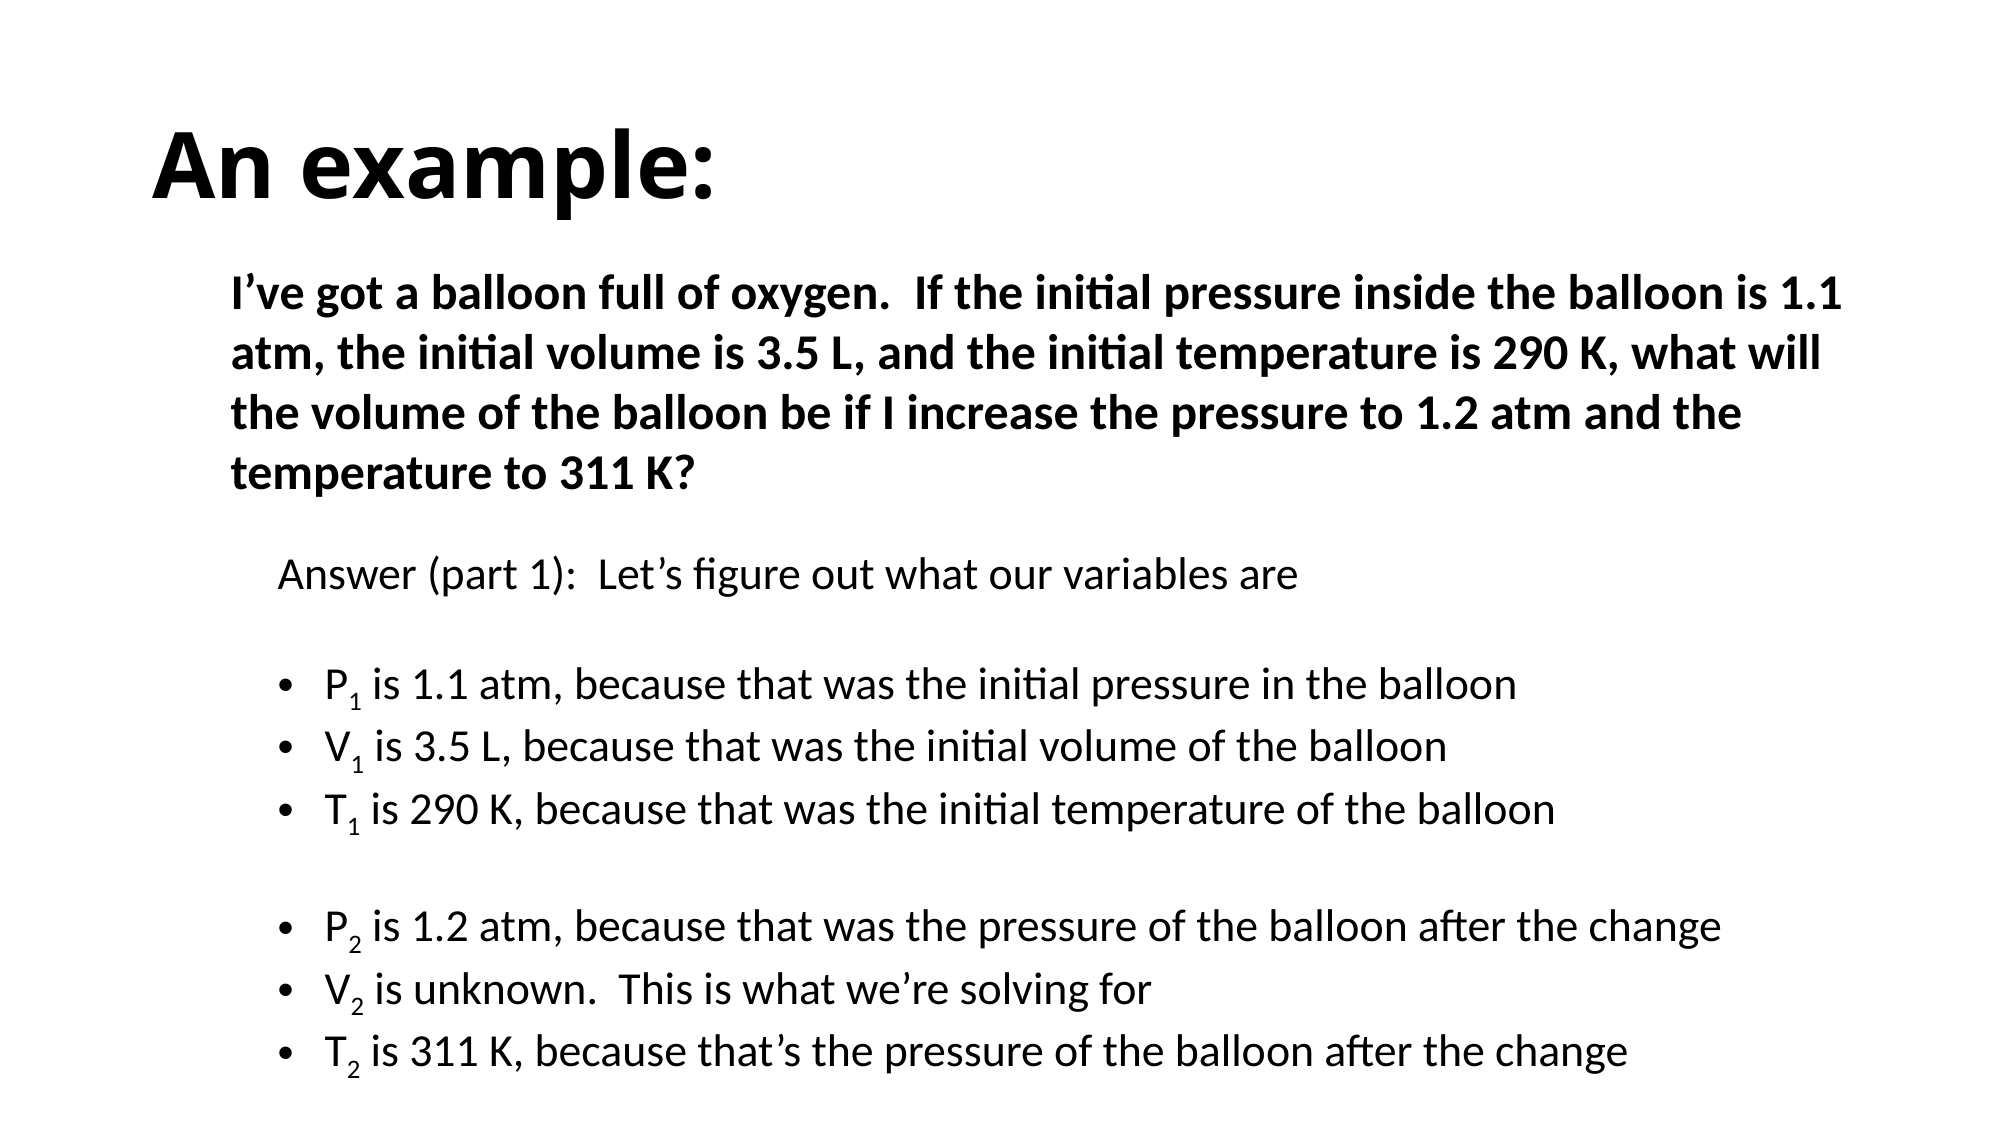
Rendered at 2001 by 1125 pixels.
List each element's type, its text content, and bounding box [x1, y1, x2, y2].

text_box I’ve got a balloon full of oxygen. If the initial pressure inside the balloon is 1.1 atm, the initial volume is 3.5 L, and the initial temperature is 290 K, what will the volume of the balloon be if I increase the pressure to 1.2 atm and the temperature to 311 K? [215, 251, 1892, 507]
text_box Answer (part 1): Let’s figure out what our variables are P1 is 1.1 atm, because that was the initial pressure in the balloon V1 is 3.5 L, because that was the initial volume of the balloon T1 is 290 K, because that was the initial temperature of the balloon P2 is 1.2 atm, because that was the pressure of the balloon after the change V2 is unknown. This is what we’re solving for T2 is 311 K, because that’s the pressure of the balloon after the change [262, 535, 1892, 1091]
title An example: [137, 59, 1863, 278]
